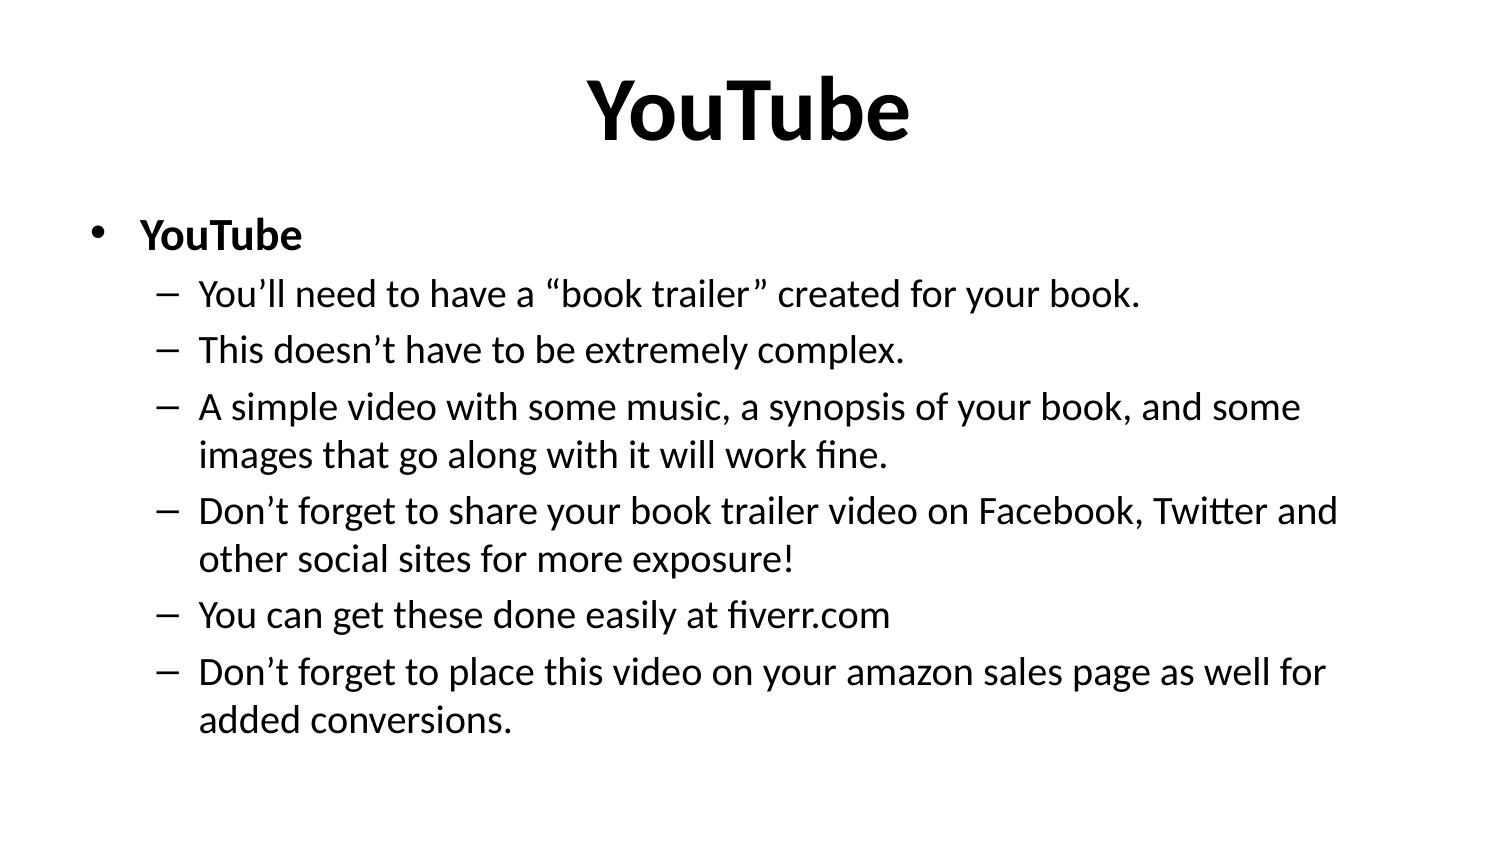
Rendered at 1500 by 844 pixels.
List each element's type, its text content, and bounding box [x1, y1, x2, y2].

title YouTube [75, 33, 1425, 175]
list YouTube You’ll need to have a “book trailer” created for your book. This doesn’t have to be extremely complex. A simple video with some music, a synopsis of your book, and some images that go along with it will work fine. Don’t forget to share your book trailer video on Facebook, Twitter and other social sites for more exposure! You can get these done easily at fiverr.com Don’t forget to place this video on your amazon sales page as well for added conversions. [75, 196, 1425, 754]
